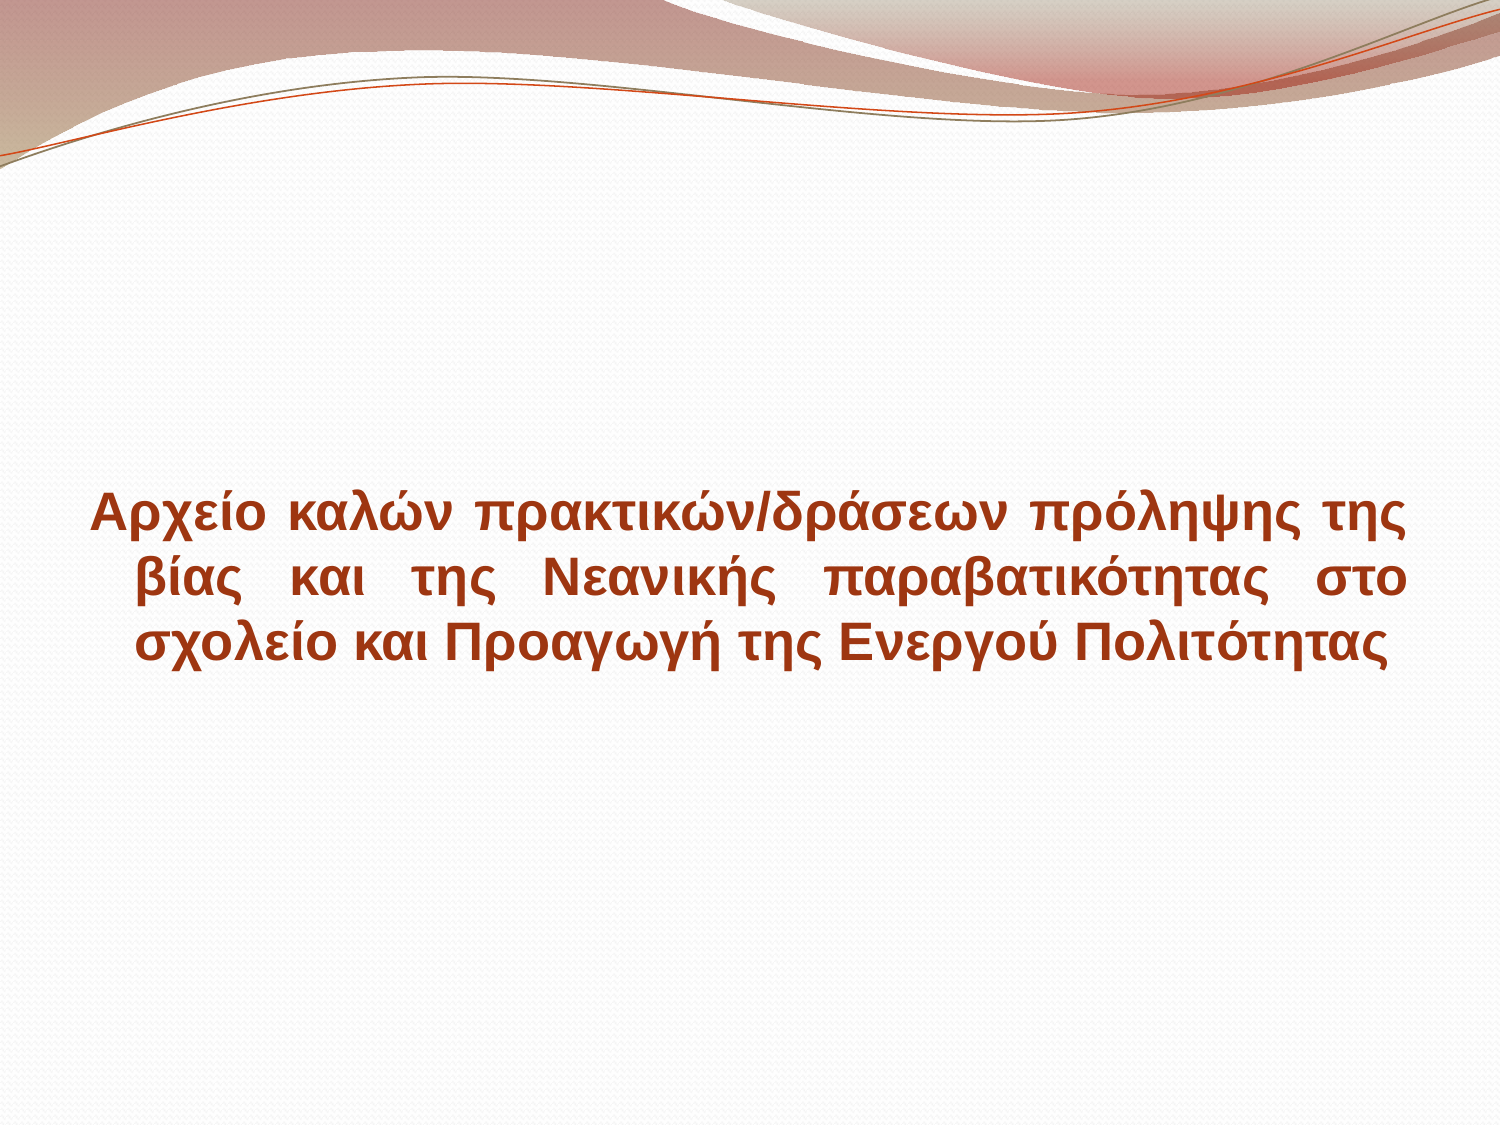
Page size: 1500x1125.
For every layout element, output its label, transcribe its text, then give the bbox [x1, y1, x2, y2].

list Αρχείο καλών πρακτικών/δράσεων πρόληψης της βίας και της Νεανικής παραβατικότητας στο σχολείο και Προαγωγή της Ενεργού Πολιτότητας [75, 317, 1425, 1038]
